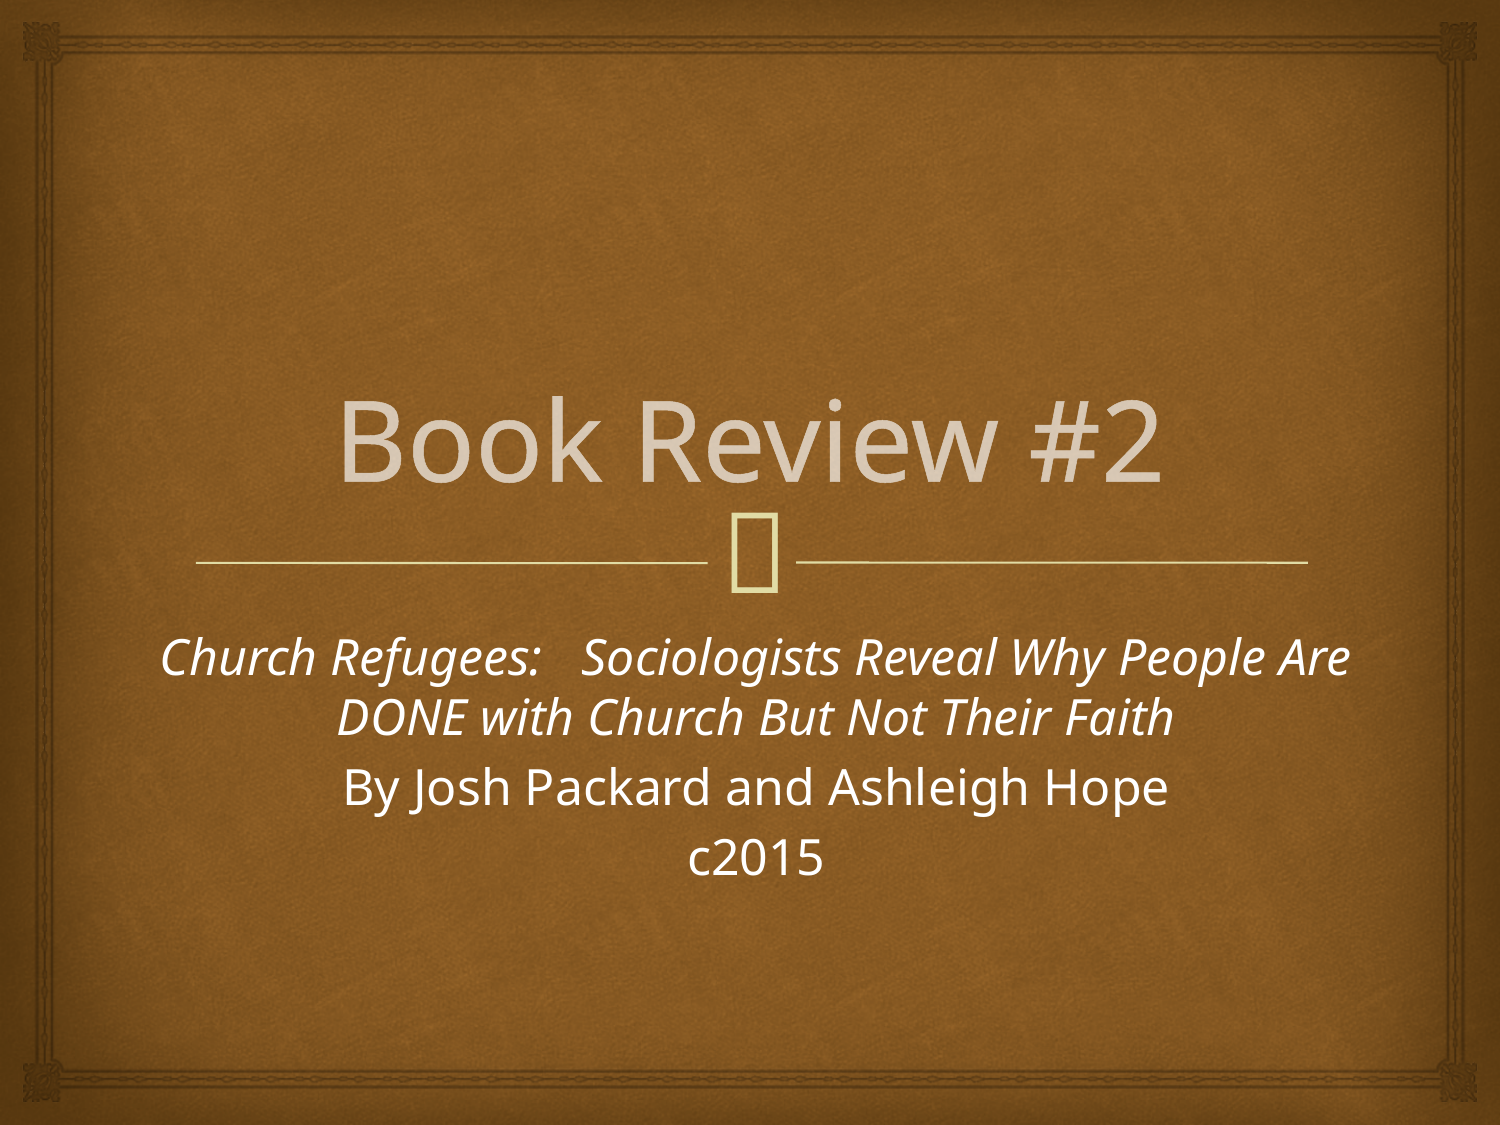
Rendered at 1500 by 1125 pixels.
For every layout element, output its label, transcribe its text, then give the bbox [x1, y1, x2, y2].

subtitle Church Refugees: Sociologists Reveal Why People Are DONE with Church But Not Their Faith By Josh Packard and Ashleigh Hope c2015 [125, 618, 1388, 906]
picture [0, 0, 1500, 1125]
title Book Review #2 [194, 227, 1306, 512]
